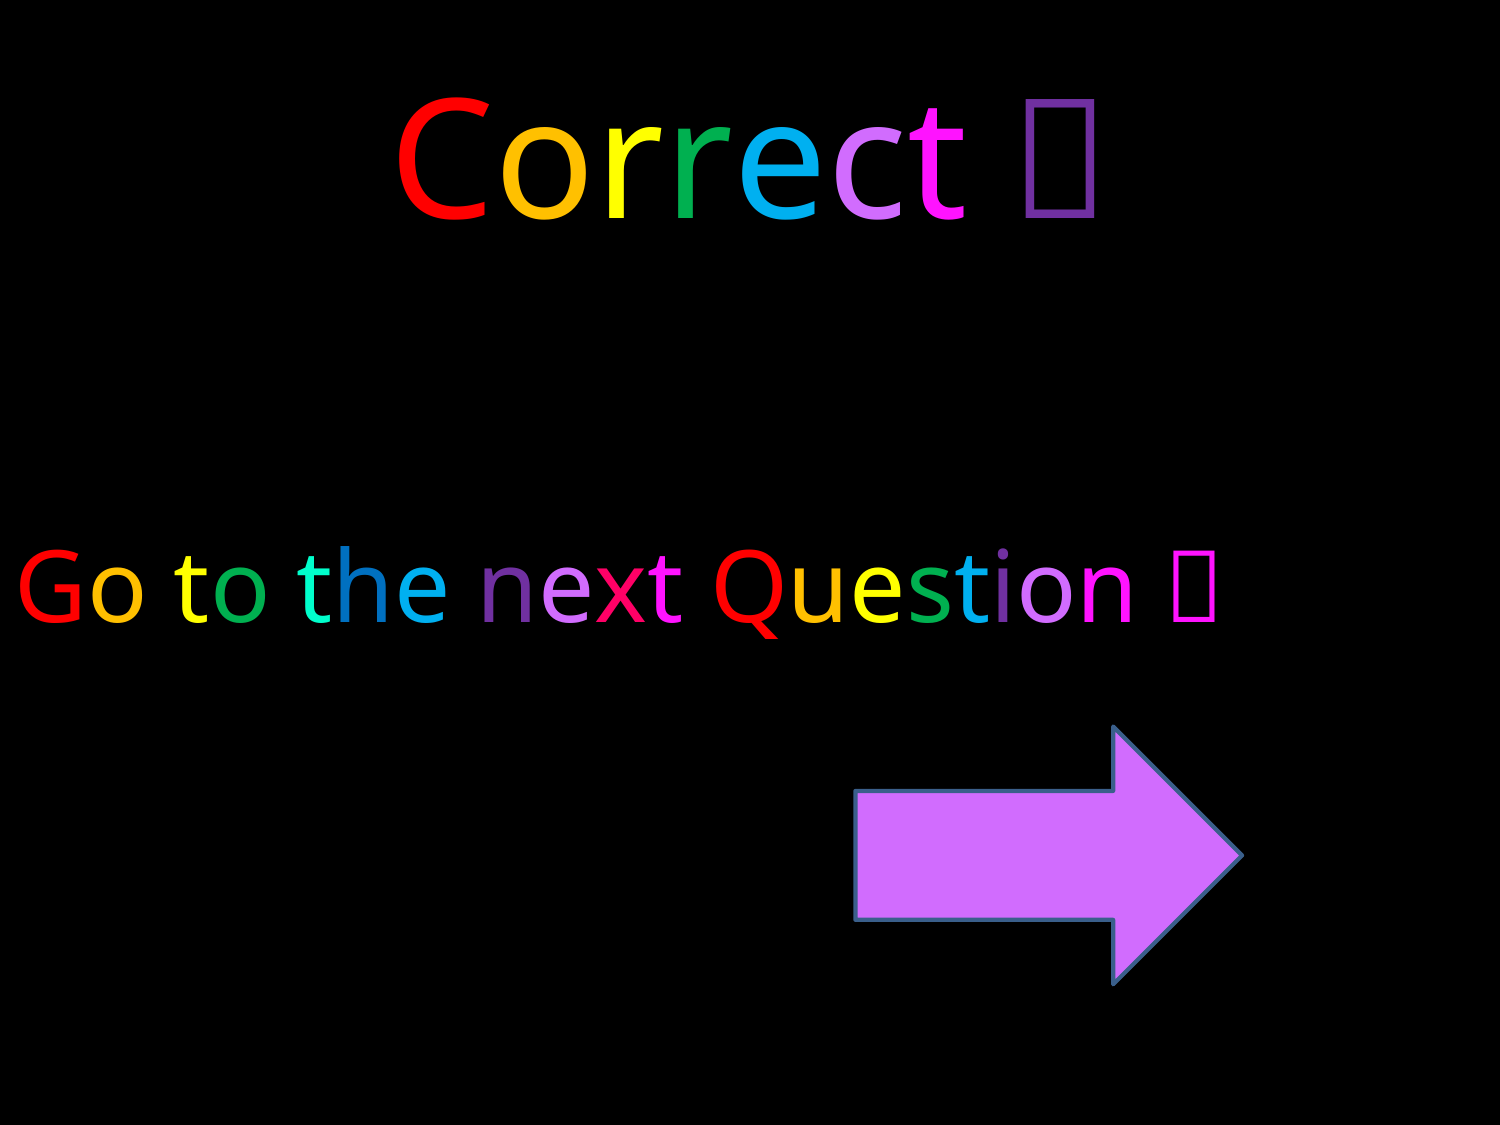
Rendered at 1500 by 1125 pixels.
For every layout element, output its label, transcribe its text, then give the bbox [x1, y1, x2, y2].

text_box Go to the next Question  [0, 515, 1500, 651]
text_box Correct  [74, 45, 1425, 282]
text_box [853, 724, 1245, 987]
